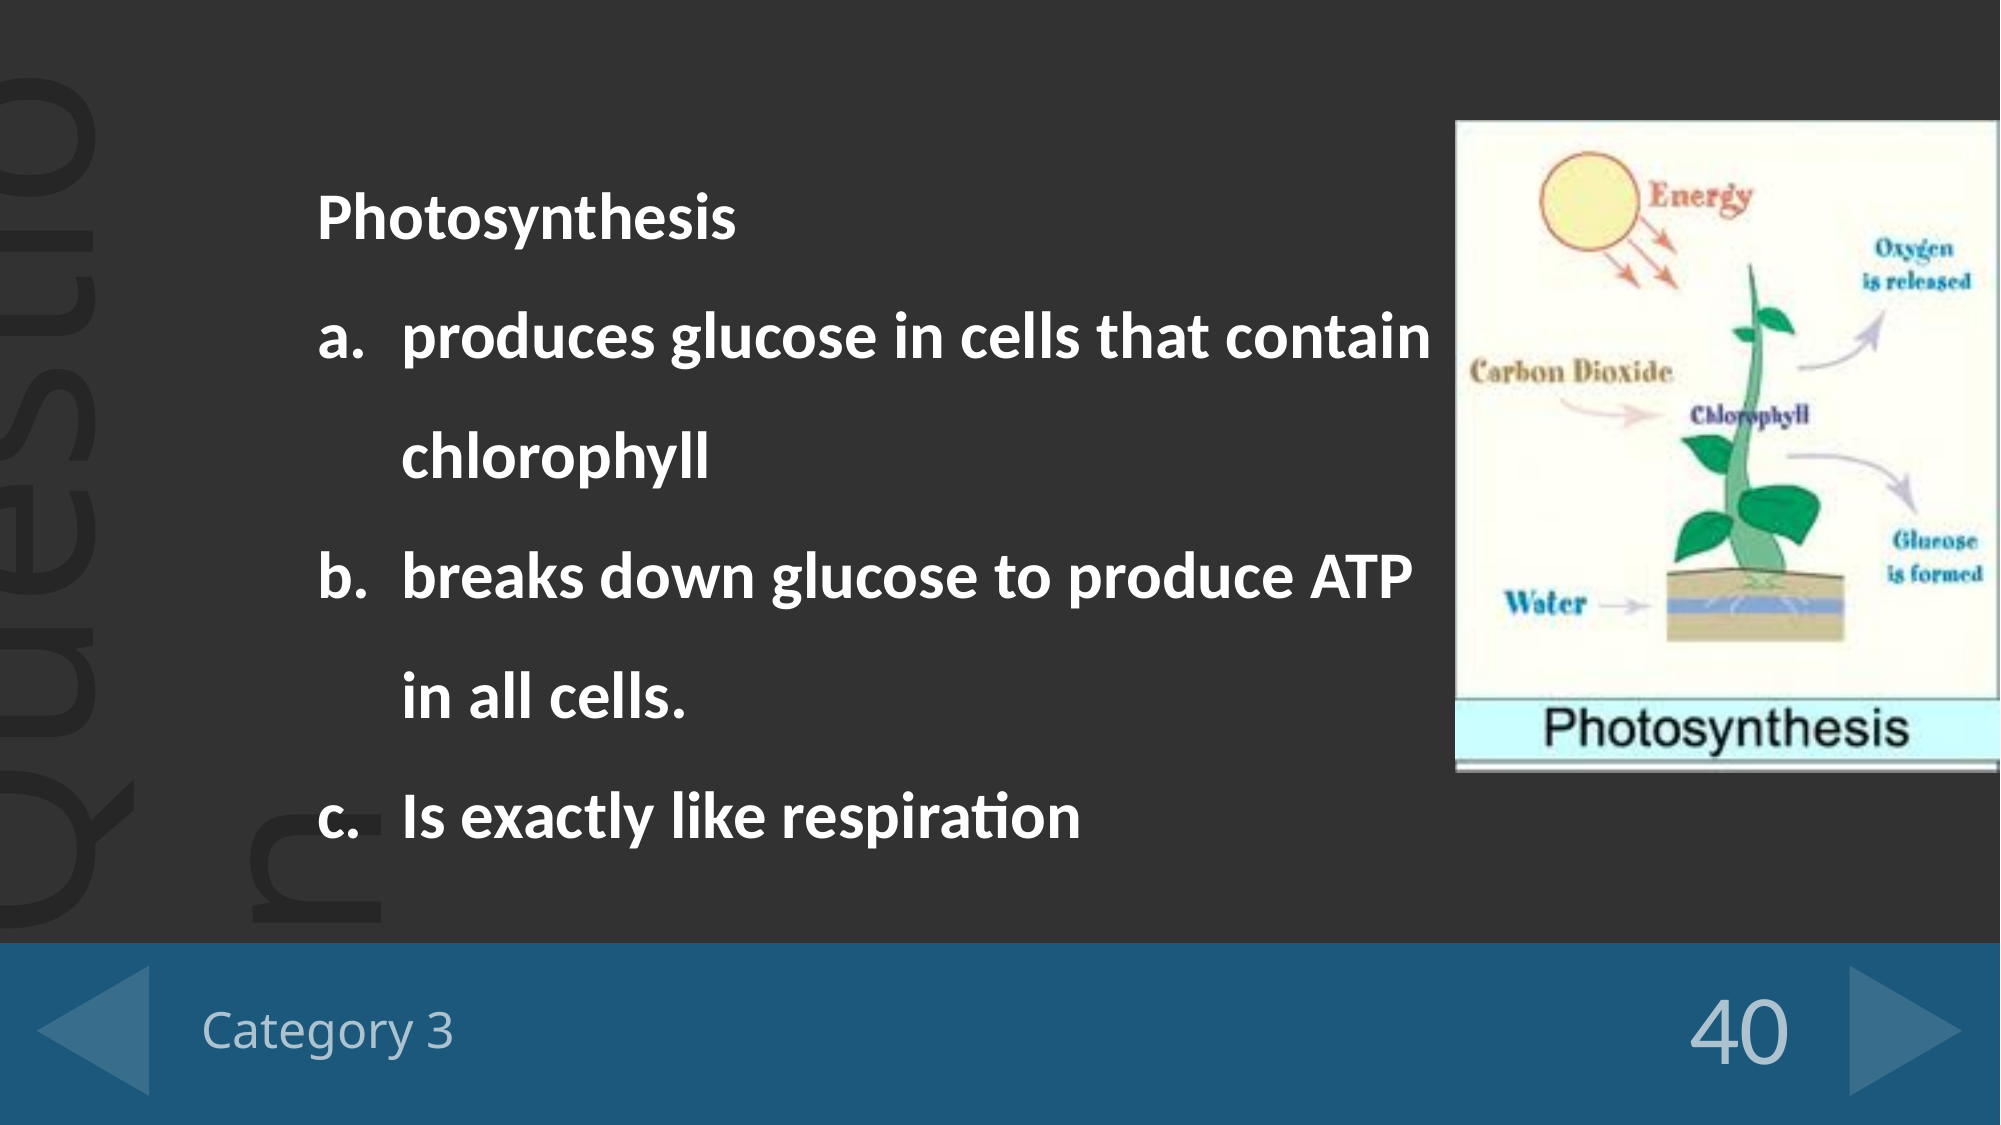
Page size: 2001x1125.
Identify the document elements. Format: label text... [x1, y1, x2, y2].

picture [1455, 120, 2000, 774]
title Category 3 [185, 967, 1494, 1097]
list Photosynthesis produces glucose in cells that contain chlorophyll breaks down glucose to produce ATP in all cells. Is exactly like respiration [302, 69, 1485, 916]
list 40 [1494, 967, 1806, 1097]
